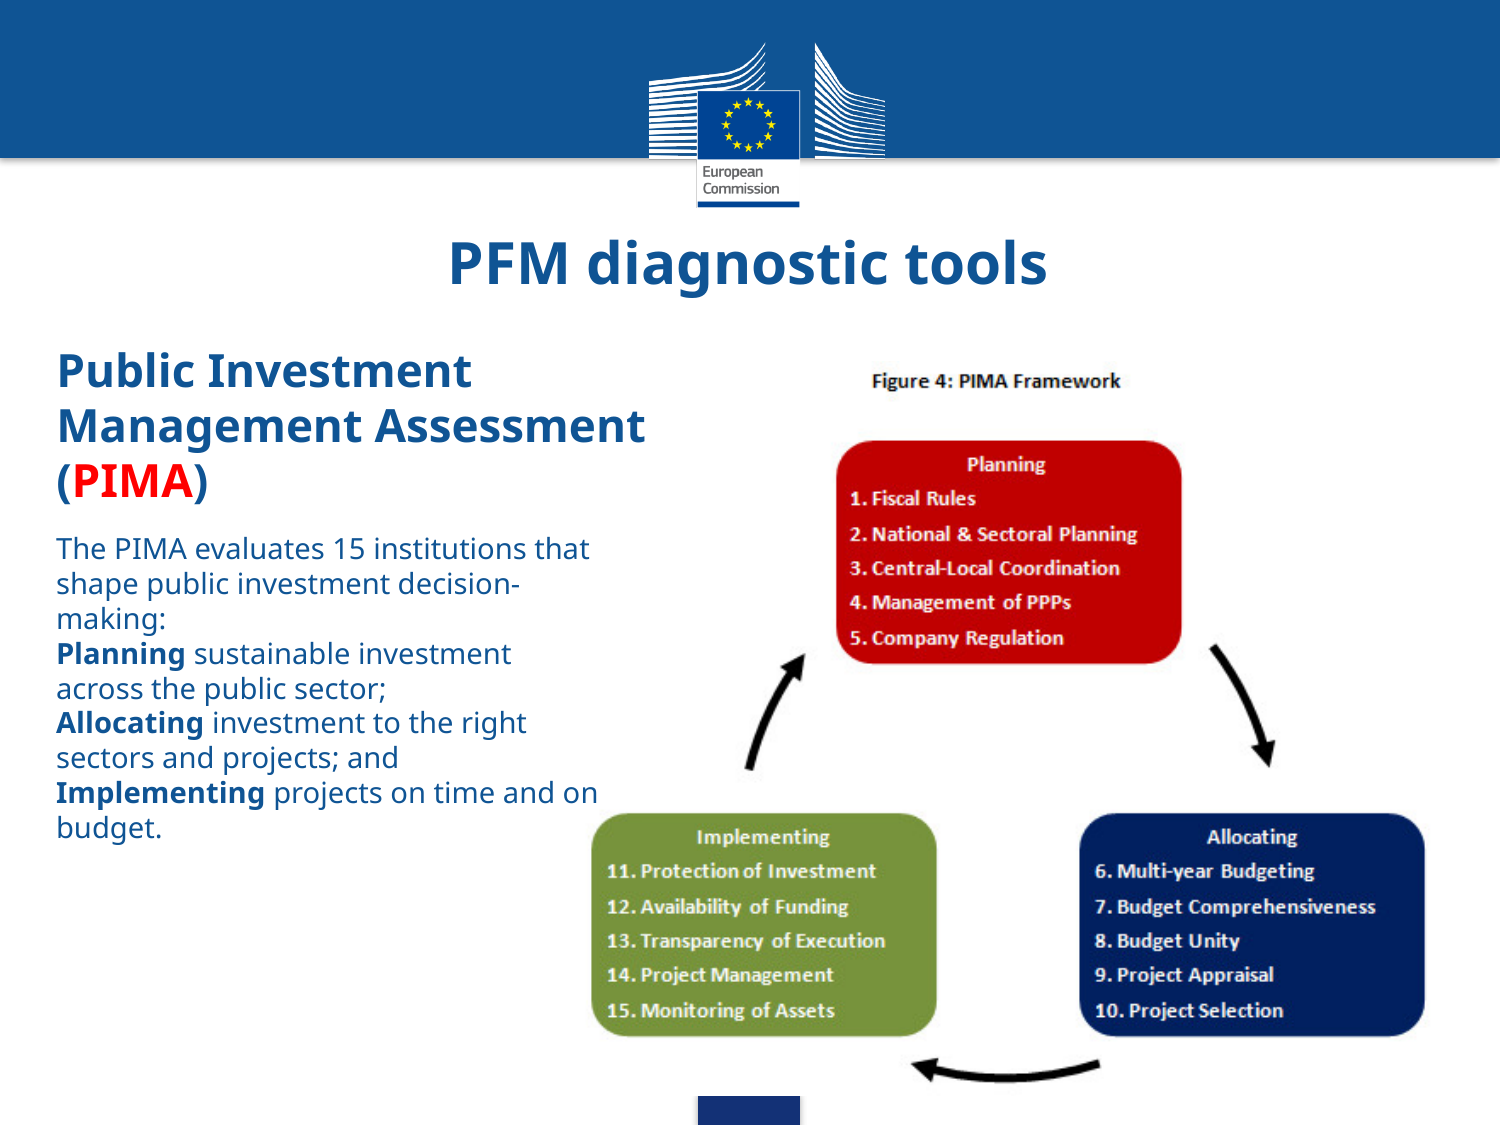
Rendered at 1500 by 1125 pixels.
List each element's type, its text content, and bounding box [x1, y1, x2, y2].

text_box The PIMA evaluates 15 institutions that shape public investment decision-making: Planning sustainable investment across the public sector; Allocating investment to the right sectors and projects; and Implementing projects on time and on budget. [41, 523, 568, 853]
text_box Public Investment Management Assessment (PIMA) [41, 326, 798, 523]
picture [649, 42, 885, 207]
picture [573, 361, 1459, 1096]
text_box PFM diagnostic tools [73, 207, 1424, 315]
